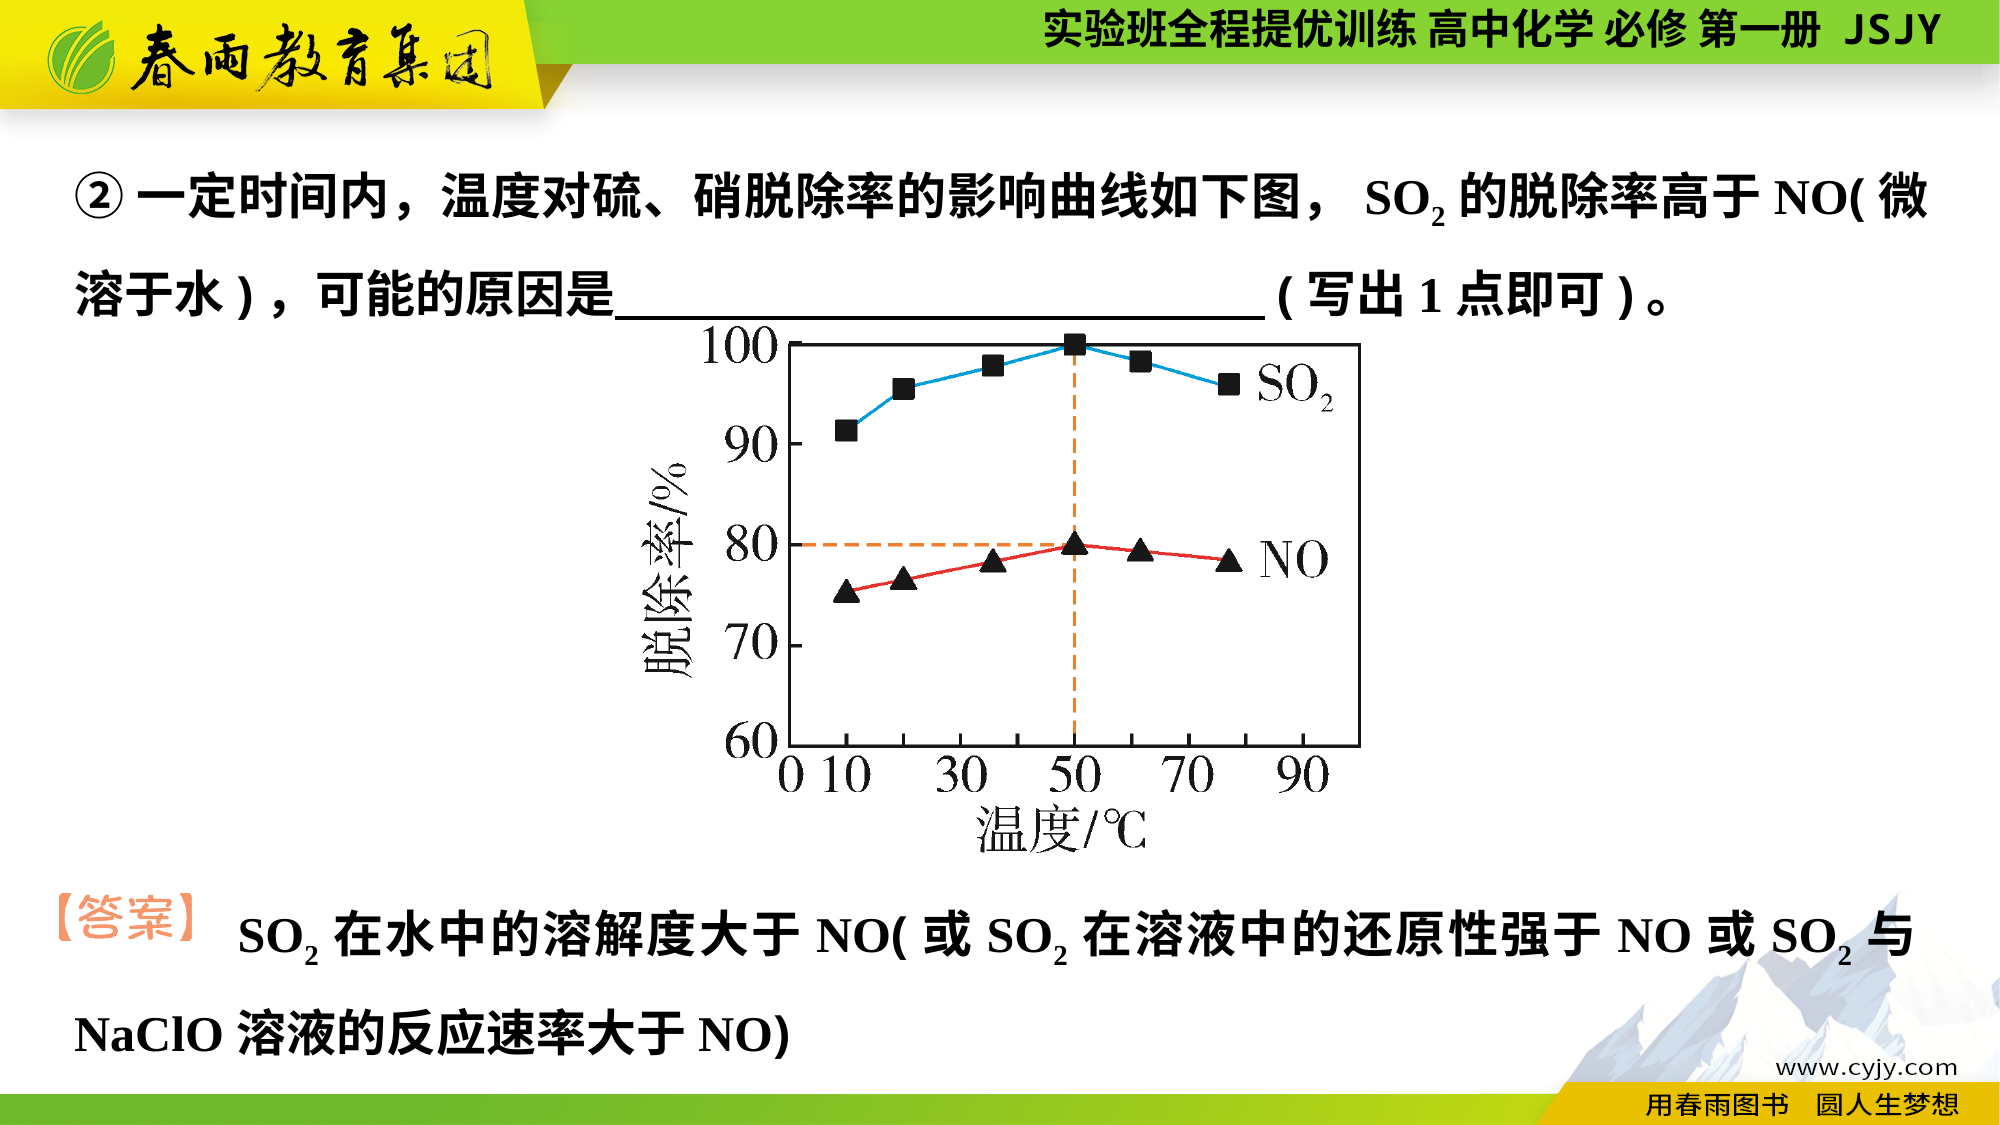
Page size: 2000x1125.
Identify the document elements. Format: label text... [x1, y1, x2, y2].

picture [0, 0, 2000, 1125]
text_box SO2在水中的溶解度大于NO(或SO2在溶液中的还原性强于NO或SO2与NaClO溶液的反应速率大于NO) [59, 861, 1944, 1069]
list ②一定时间内，温度对硫、硝脱除率的影响曲线如下图，SO2的脱除率高于NO(微溶于水)，可能的原因是 (写出1点即可)。 [59, 122, 1944, 308]
